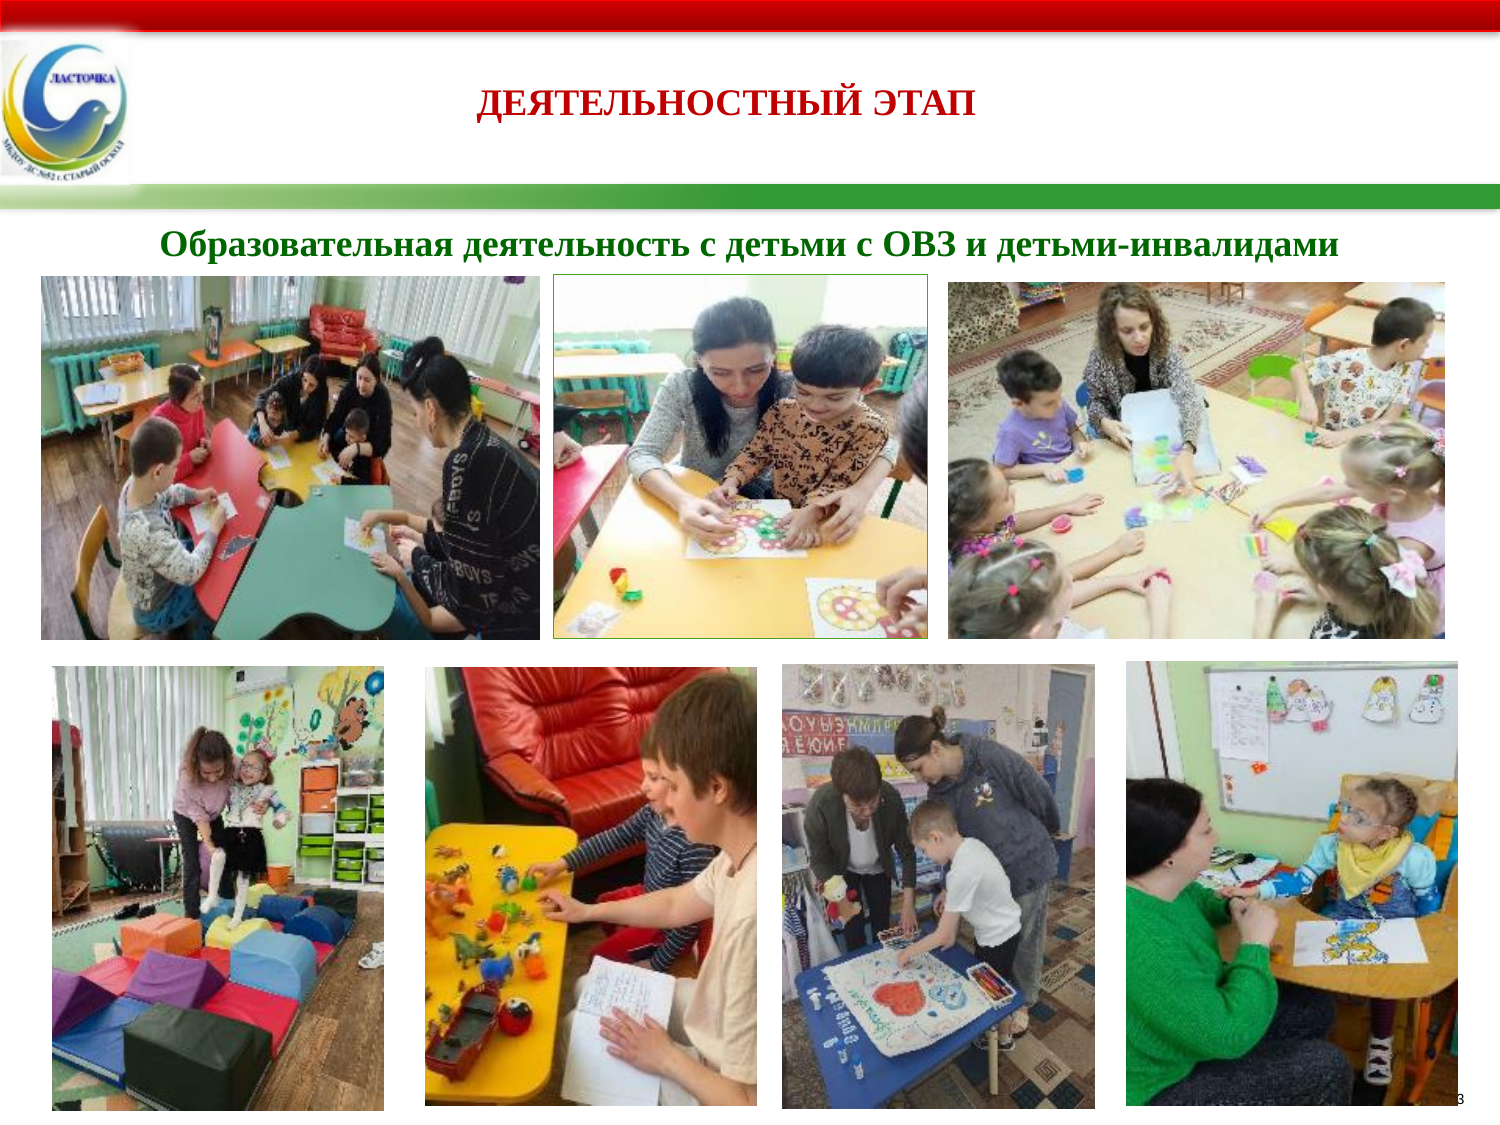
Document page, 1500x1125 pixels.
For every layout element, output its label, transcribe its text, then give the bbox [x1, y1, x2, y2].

text_box Образовательная деятельность с детьми с ОВЗ и детьми-инвалидами [52, 211, 1448, 282]
slide_number 13 [1433, 1082, 1483, 1118]
picture [424, 666, 757, 1106]
picture [0, 11, 157, 212]
picture [40, 275, 540, 641]
text_box ДЕЯТЕЛЬНОСТНЫЙ ЭТАП [161, 70, 1379, 131]
picture [781, 663, 1096, 1109]
picture [948, 282, 1446, 639]
picture [52, 666, 384, 1112]
picture [553, 274, 929, 639]
picture [1126, 661, 1459, 1106]
